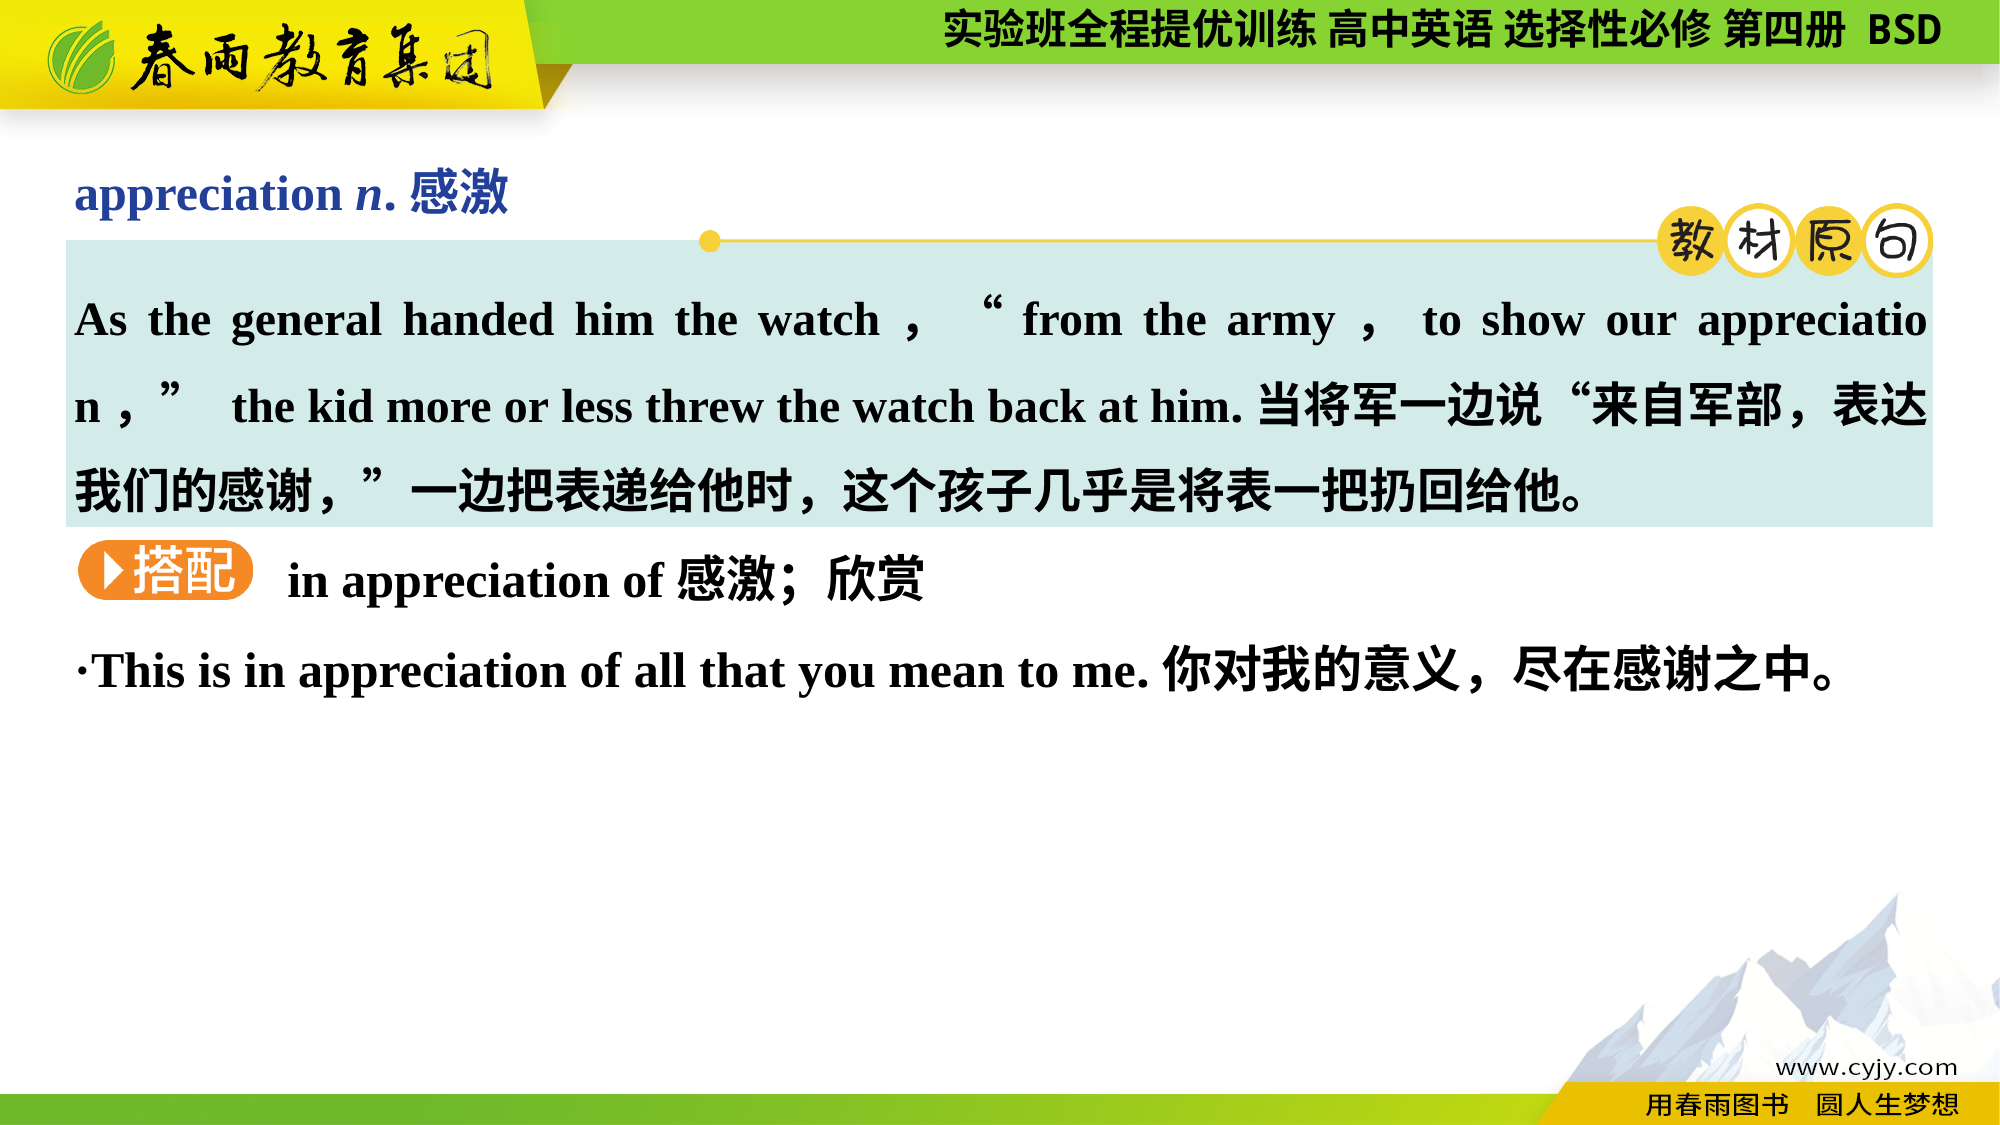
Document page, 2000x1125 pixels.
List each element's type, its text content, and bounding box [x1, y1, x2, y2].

list appreciation n.感激 As the general handed him the watch，“from the army，to show our appreciation，” the kid more or less threw the watch back at him.当将军一边说“来自军部，表达我们的感谢，”一边把表递给他时，这个孩子几乎是将表一把扔回给他。 in appreciation of感激；欣赏 ·This is in appreciation of all that you mean to me.你对我的意义，尽在感谢之中。 [59, 122, 1944, 712]
picture [0, 0, 2000, 1125]
